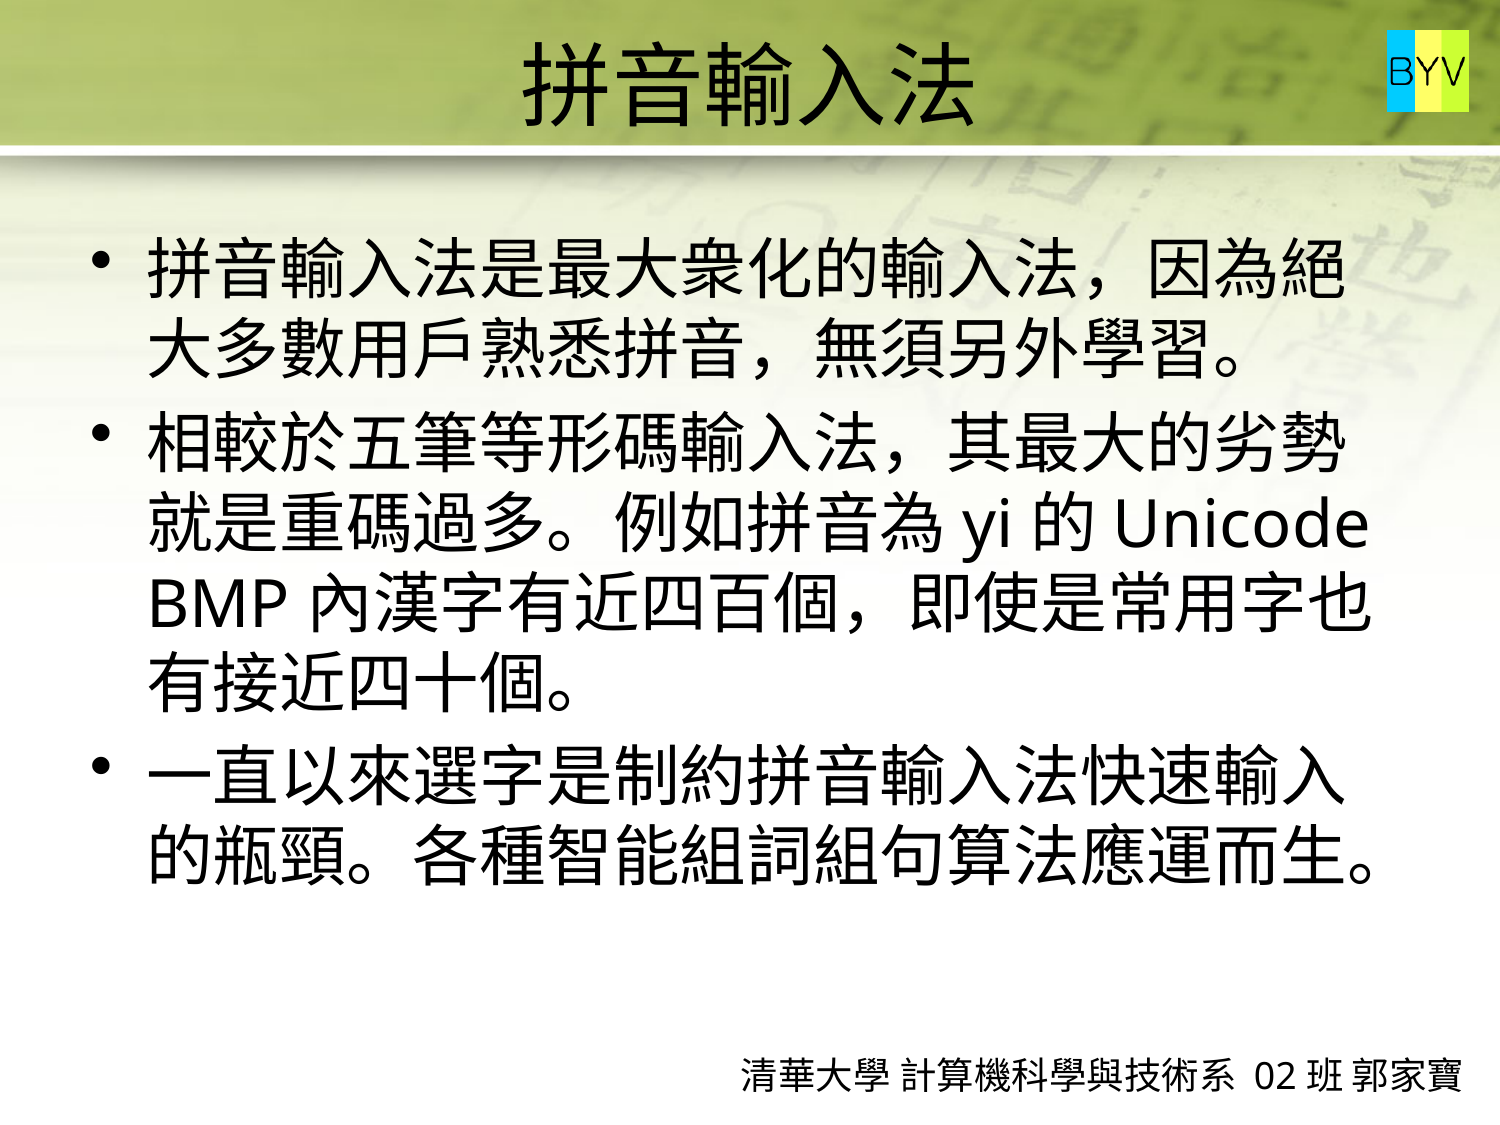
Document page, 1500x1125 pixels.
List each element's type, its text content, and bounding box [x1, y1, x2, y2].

list 拼音輸入法是最大衆化的輸入法，因為絕大多數用戶熟悉拼音，無須另外學習。 相較於五筆等形碼輸入法，其最大的劣勢就是重碼過多。例如拼音為yi的Unicode BMP內漢字有近四百個，即使是常用字也有接近四十個。 一直以來選字是制約拼音輸入法快速輸入的瓶頸。各種智能組詞組句算法應運而生。 [75, 219, 1425, 1035]
title 拼音輸入法 [75, 20, 1425, 149]
picture [0, 0, 1500, 1125]
